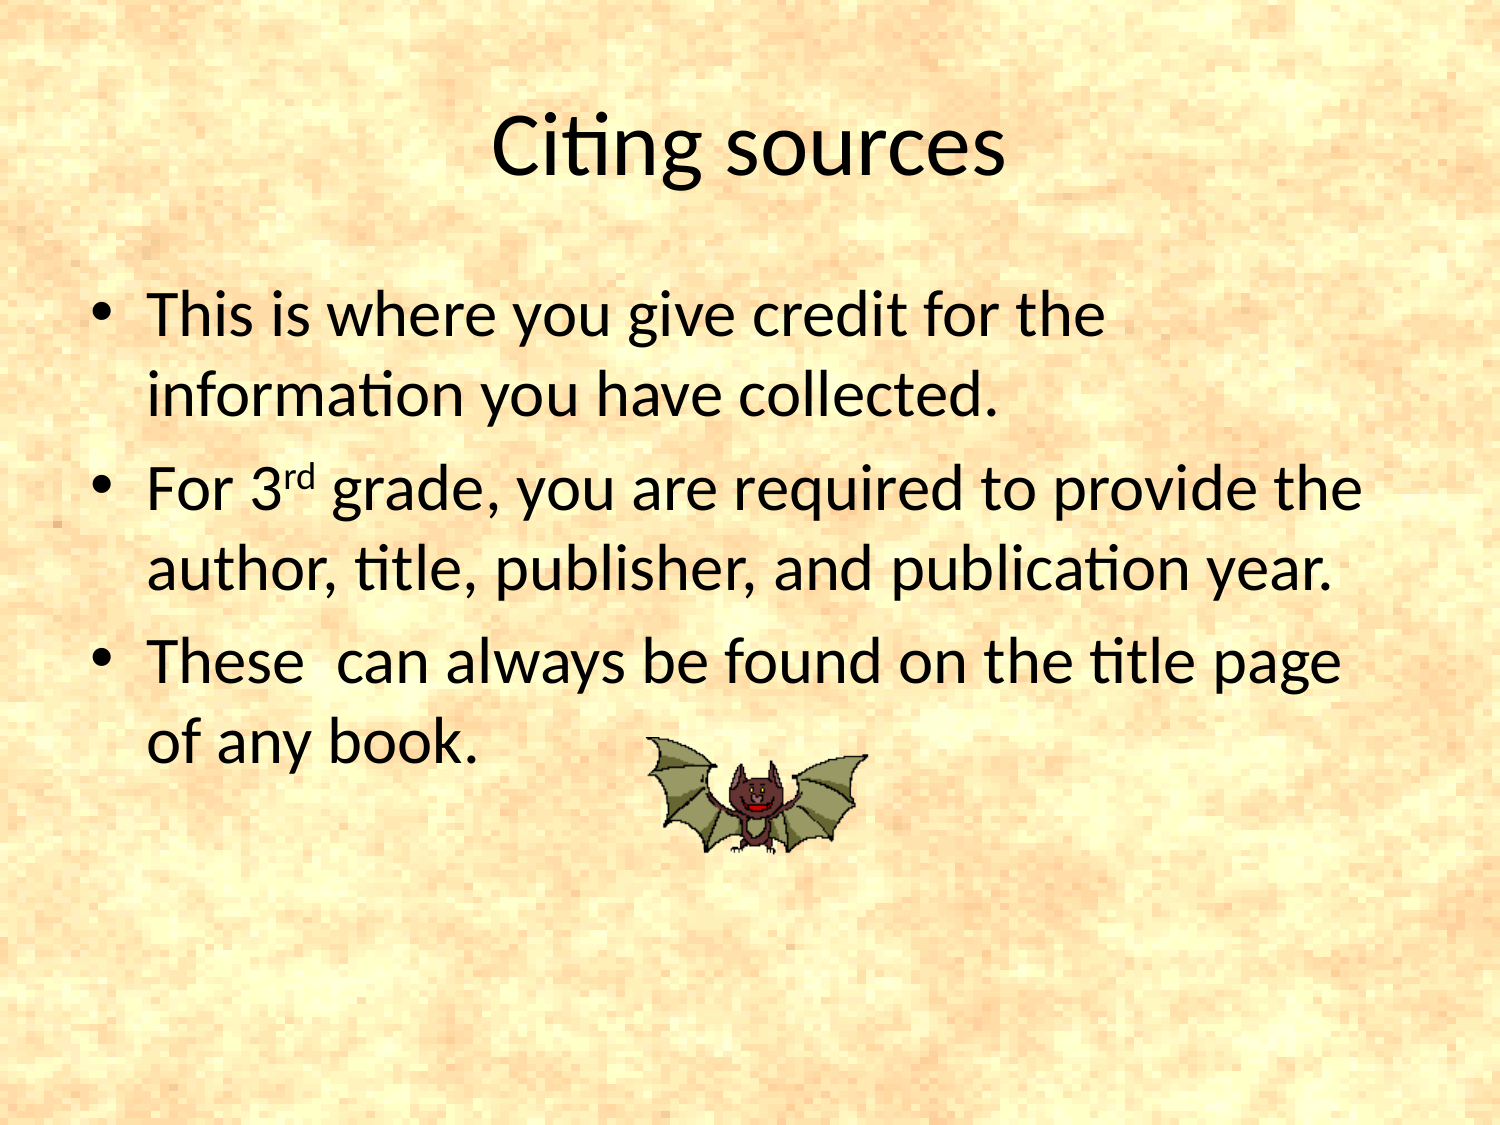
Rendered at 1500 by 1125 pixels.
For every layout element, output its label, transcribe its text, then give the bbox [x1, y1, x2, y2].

title Citing sources [74, 44, 1426, 233]
list This is where you give credit for the information you have collected. For 3rd grade, you are required to provide the author, title, publisher, and publication year. These can always be found on the title page of any book. [74, 262, 1426, 1006]
picture [0, 0, 1500, 1125]
